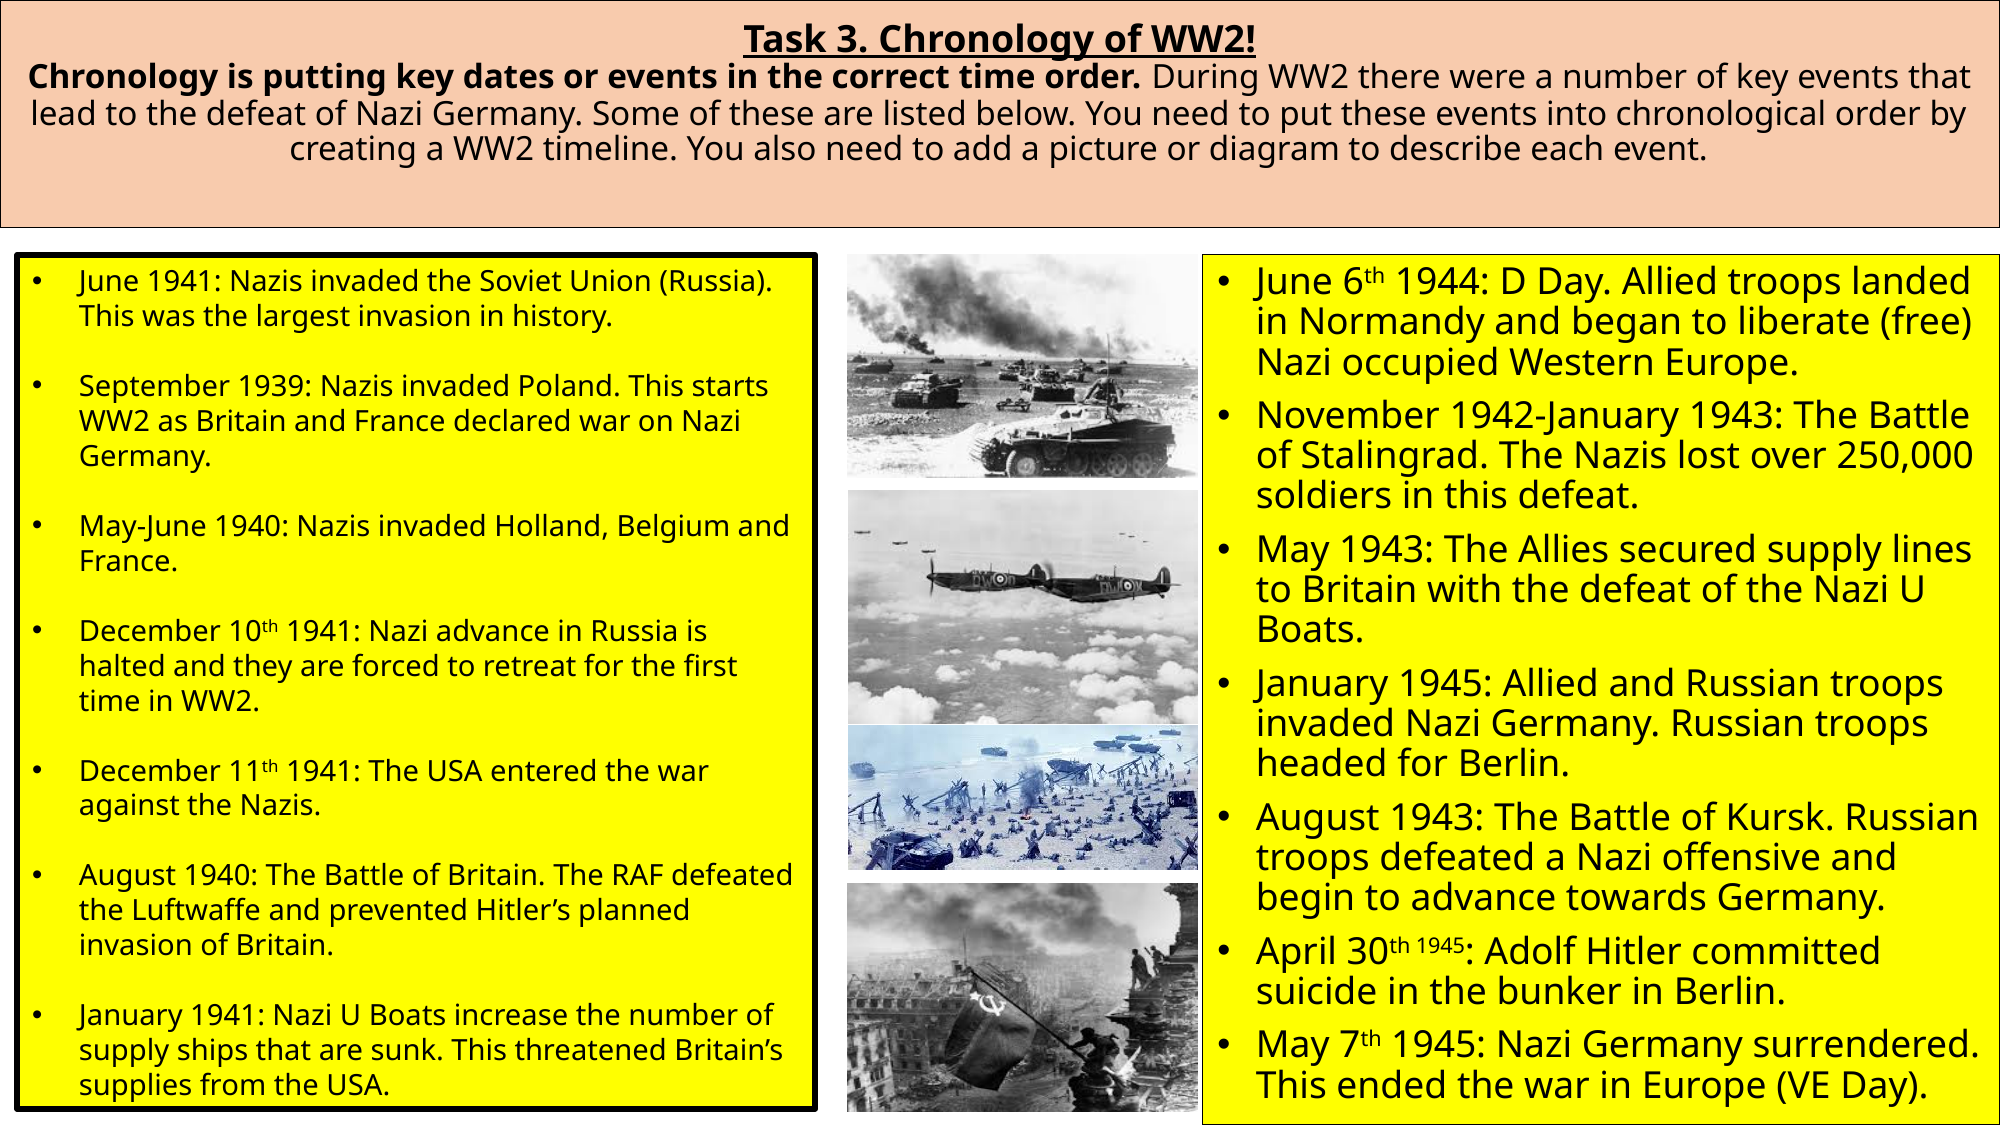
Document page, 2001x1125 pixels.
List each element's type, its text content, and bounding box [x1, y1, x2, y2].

text_box Task 3. Chronology of WW2! Chronology is putting key dates or events in the correct time order. During WW2 there were a number of key events that lead to the defeat of Nazi Germany. Some of these are listed below. You need to put these events into chronological order by creating a WW2 timeline. You also need to add a picture or diagram to describe each event. [0, 0, 2000, 228]
text_box June 6th 1944: D Day. Allied troops landed in Normandy and began to liberate (free) Nazi occupied Western Europe. November 1942-January 1943: The Battle of Stalingrad. The Nazis lost over 250,000 soldiers in this defeat. May 1943: The Allies secured supply lines to Britain with the defeat of the Nazi U Boats. January 1945: Allied and Russian troops invaded Nazi Germany. Russian troops headed for Berlin. August 1943: The Battle of Kursk. Russian troops defeated a Nazi offensive and begin to advance towards Germany. April 30th 1945: Adolf Hitler committed suicide in the bunker in Berlin. May 7th 1945: Nazi Germany surrendered. This ended the war in Europe (VE Day). [1202, 254, 2000, 1125]
text_box June 1941: Nazis invaded the Soviet Union (Russia). This was the largest invasion in history. September 1939: Nazis invaded Poland. This starts WW2 as Britain and France declared war on Nazi Germany. May-June 1940: Nazis invaded Holland, Belgium and France. December 10th 1941: Nazi advance in Russia is halted and they are forced to retreat for the first time in WW2. December 11th 1941: The USA entered the war against the Nazis. August 1940: The Battle of Britain. The RAF defeated the Luftwaffe and prevented Hitler’s planned invasion of Britain. January 1941: Nazi U Boats increase the number of supply ships that are sunk. This threatened Britain’s supplies from the USA. [17, 254, 816, 1109]
picture [847, 254, 1198, 478]
picture [847, 883, 1198, 1112]
picture [848, 490, 1198, 870]
